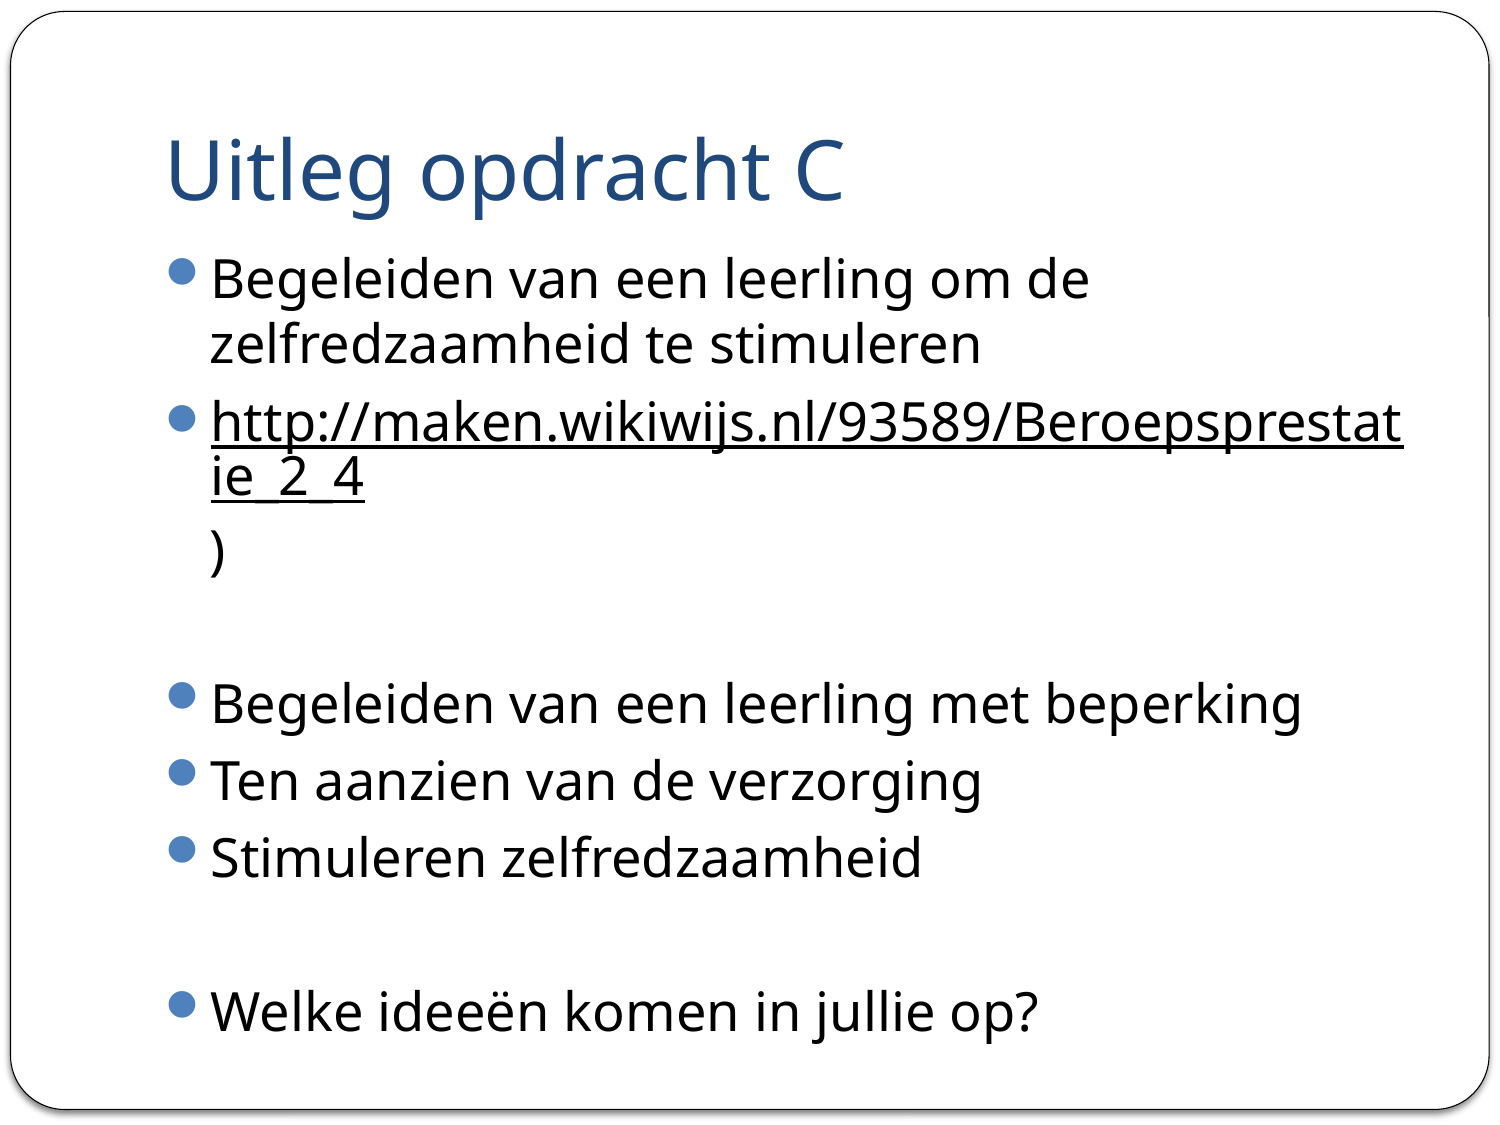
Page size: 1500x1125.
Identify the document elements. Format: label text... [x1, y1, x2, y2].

list Begeleiden van een leerling om de zelfredzaamheid te stimuleren http://maken.wikiwijs.nl/93589/Beroepsprestatie_2_4) Begeleiden van een leerling met beperking Ten aanzien van de verzorging Stimuleren zelfredzaamheid Welke ideeën komen in jullie op? [150, 237, 1425, 988]
title Uitleg opdracht C [150, 45, 1425, 233]
